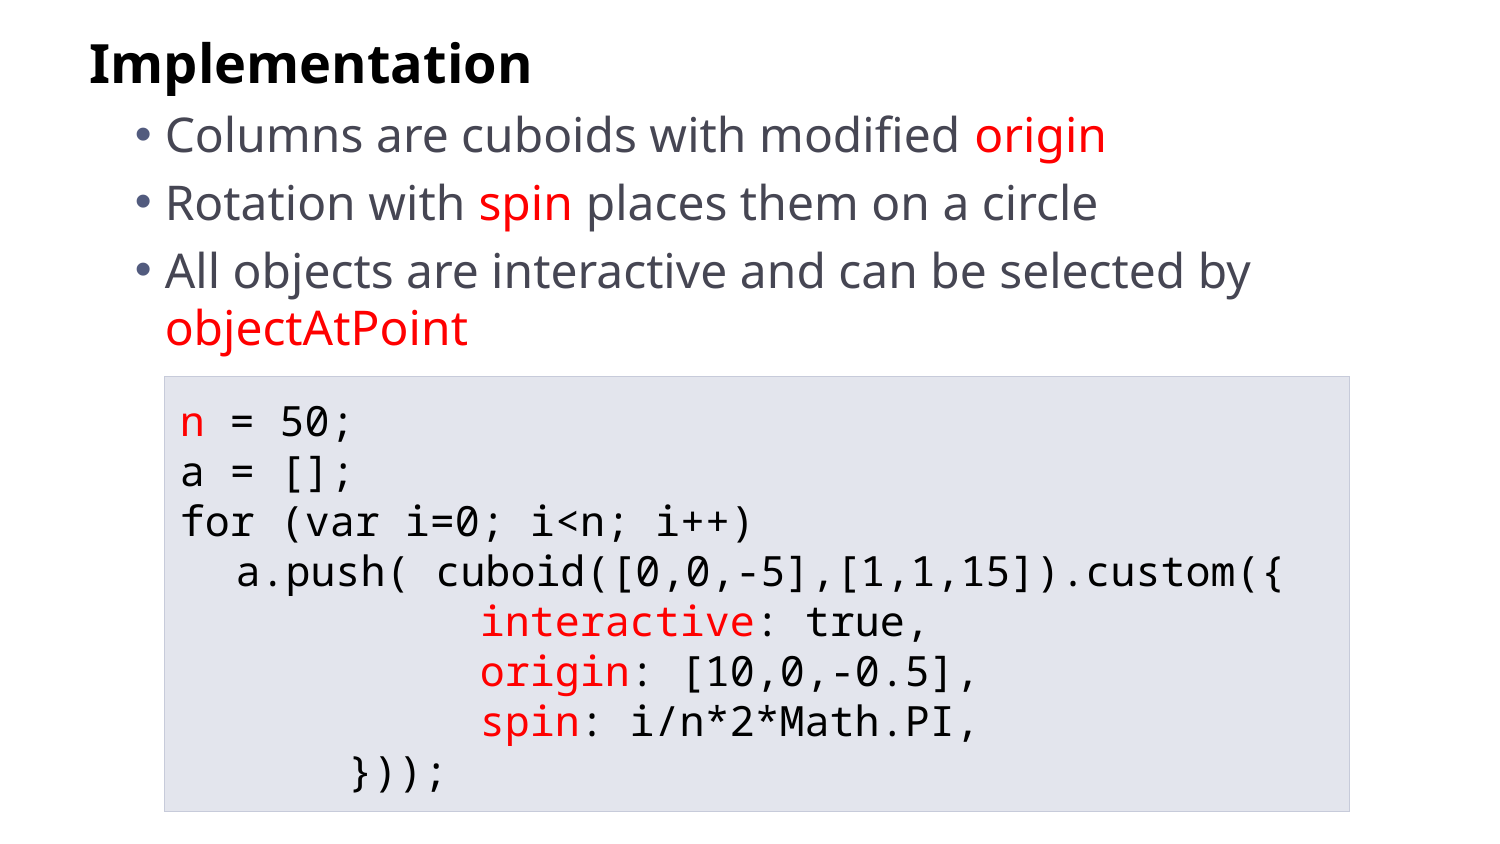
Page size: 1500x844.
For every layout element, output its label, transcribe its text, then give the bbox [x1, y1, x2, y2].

text_box n = 50; a = []; for (var i=0; i<n; i++) a.push( cuboid([0,0,-5],[1,1,15]).custom({ interactive: true, origin: [10,0,-0.5], spin: i/n*2*Math.PI, })); [164, 376, 1350, 812]
list Implementation Columns are cuboids with modified origin Rotation with spin places them on a circle All objects are interactive and can be selected by objectAtPoint [75, 21, 1475, 835]
